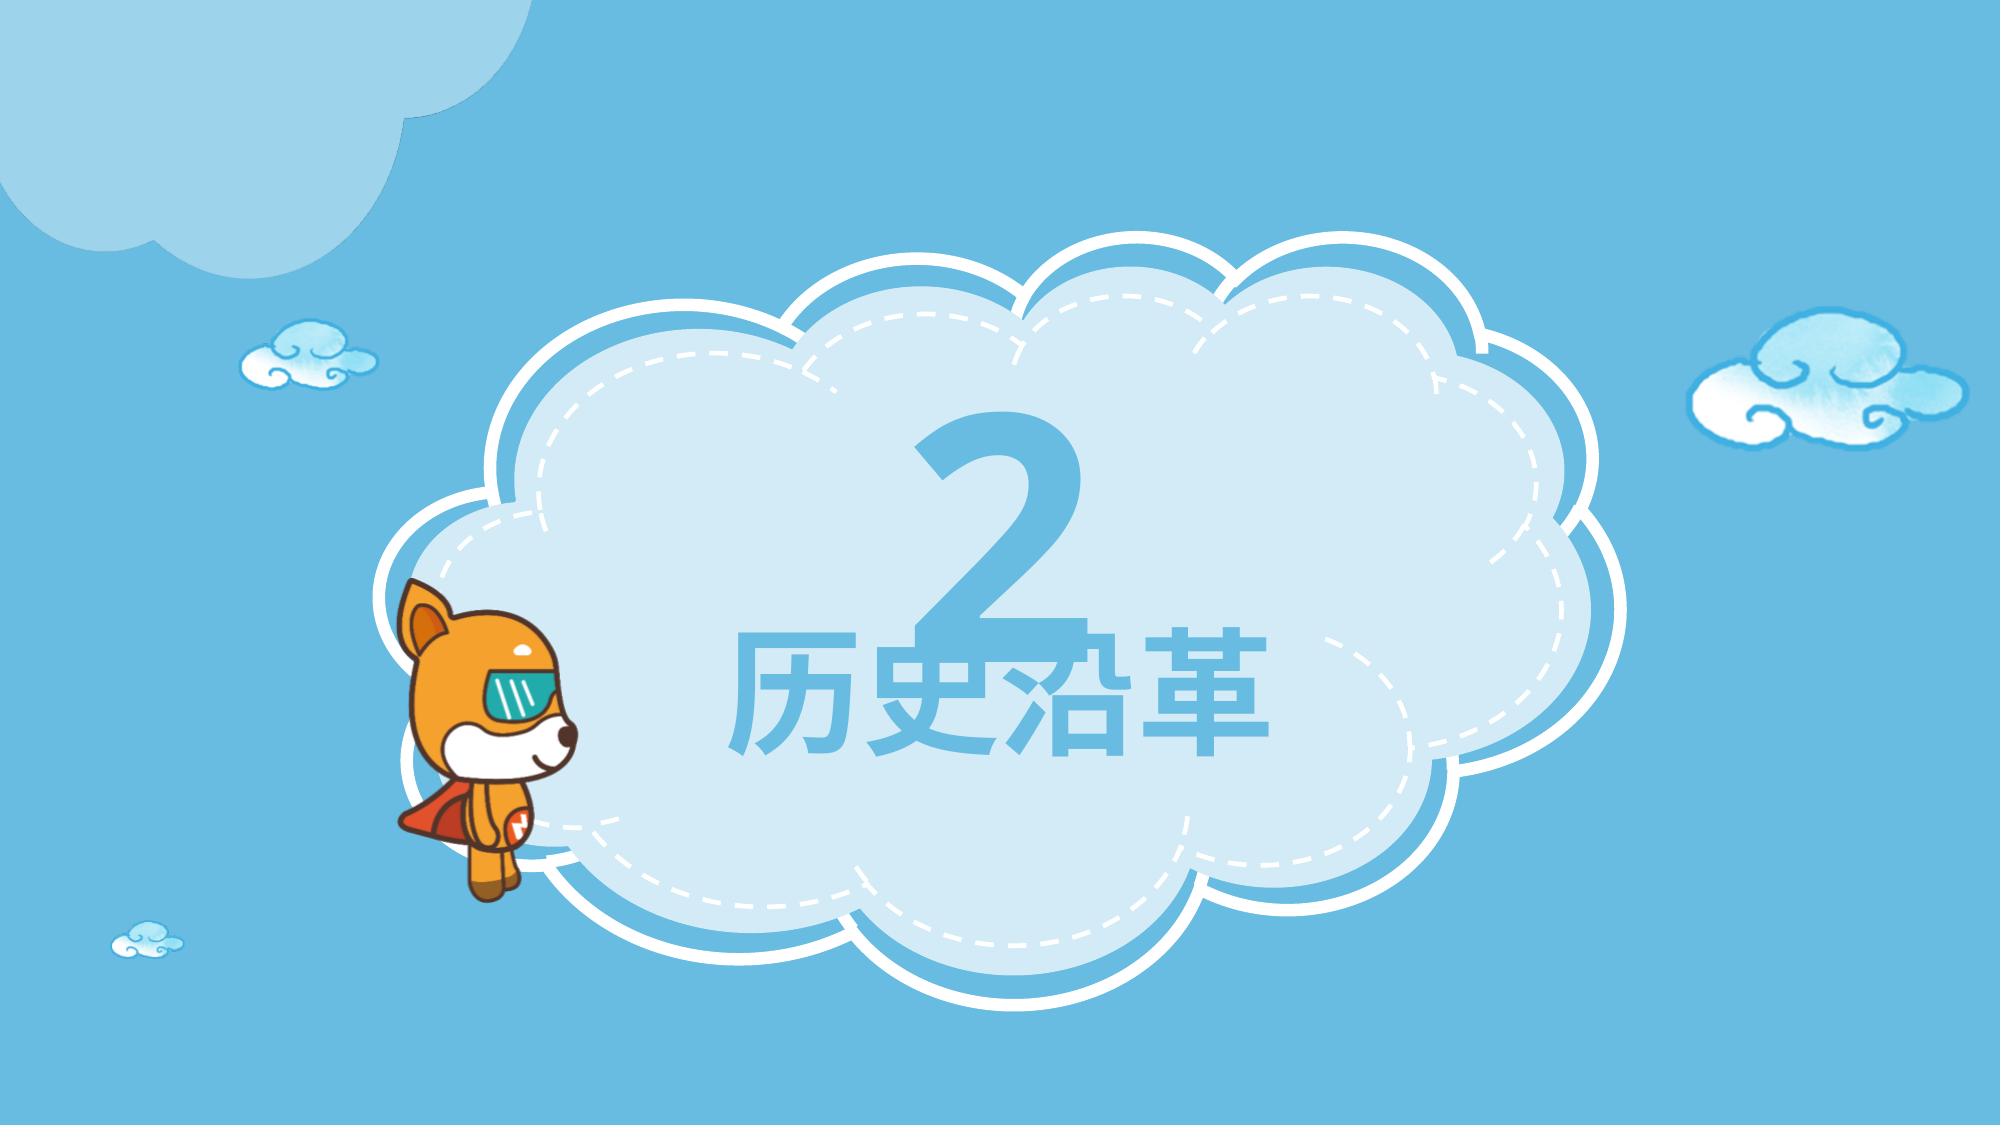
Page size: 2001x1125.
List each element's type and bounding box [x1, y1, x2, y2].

picture [1684, 306, 1971, 452]
picture [0, 0, 628, 280]
picture [369, 578, 594, 904]
picture [238, 318, 380, 391]
picture [110, 920, 185, 959]
text_box [379, 234, 1620, 1003]
